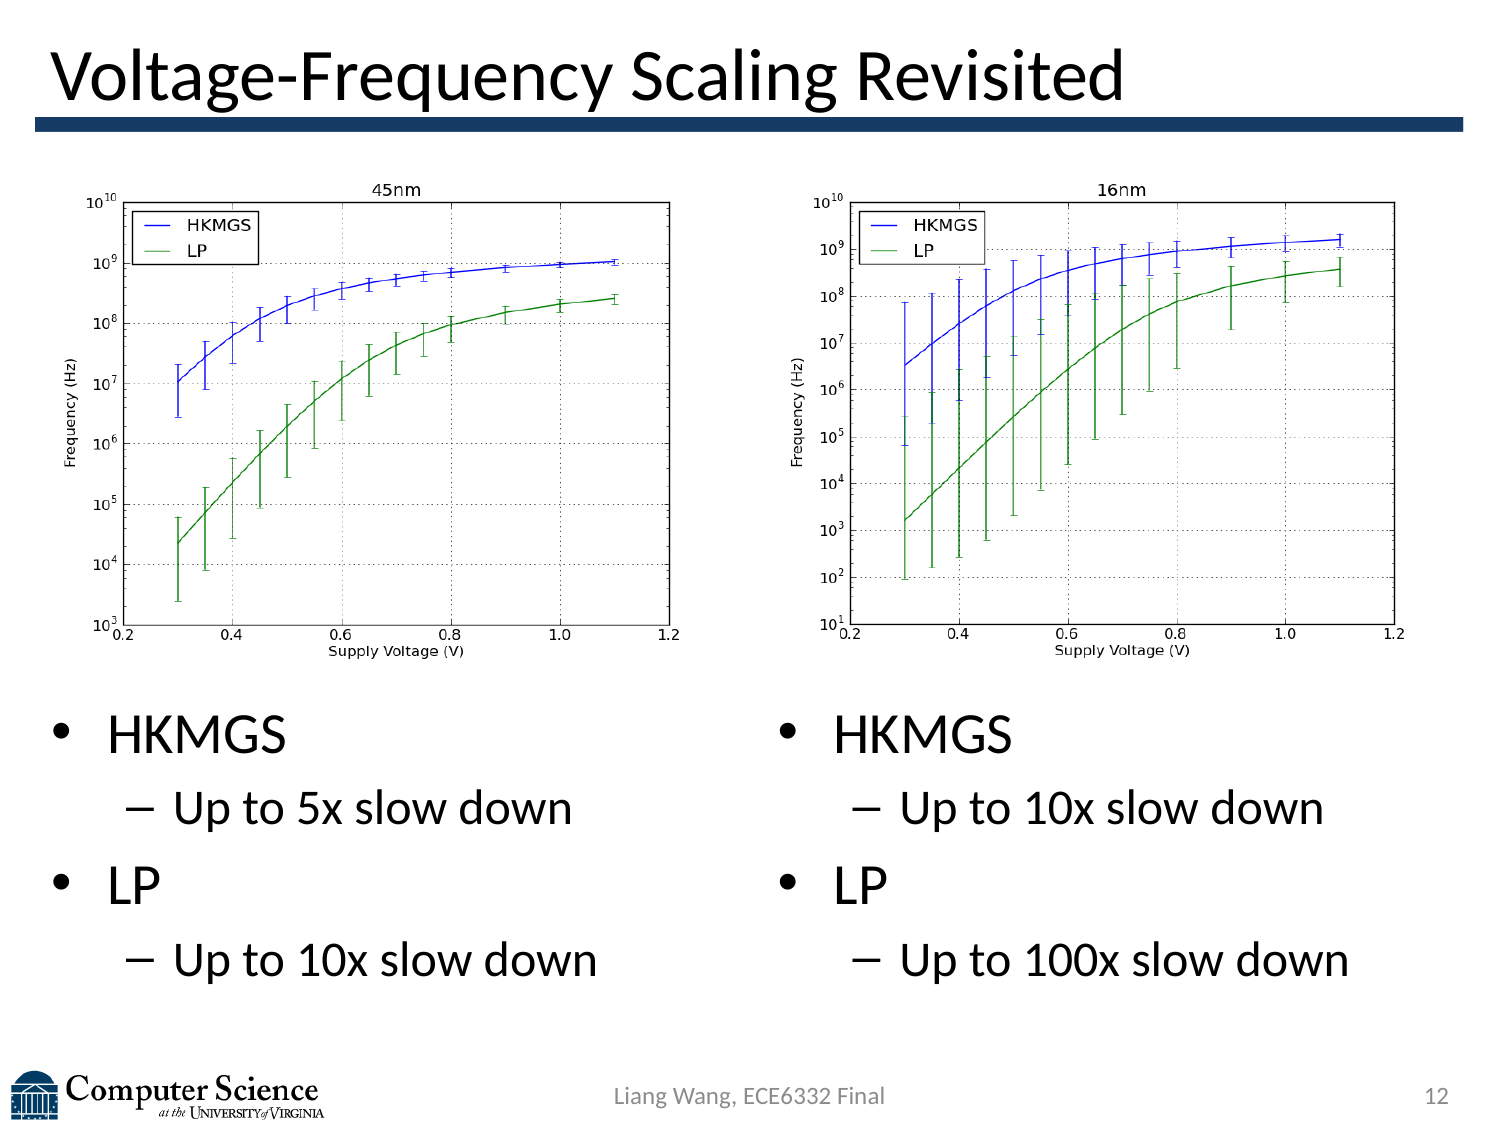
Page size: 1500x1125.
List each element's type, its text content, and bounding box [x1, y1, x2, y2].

picture [762, 149, 1464, 676]
list HKMGS Up to 10x slow down LP Up to 100x slow down [762, 687, 1464, 1005]
footer Liang Wang, ECE6332 Final [512, 1064, 988, 1125]
list HKMGS Up to 5x slow down LP Up to 10x slow down [36, 687, 739, 1005]
slide_number 12 [1114, 1064, 1465, 1125]
picture [35, 149, 739, 677]
picture [8, 1069, 330, 1120]
title Voltage-Frequency Scaling Revisited [35, 17, 1465, 123]
